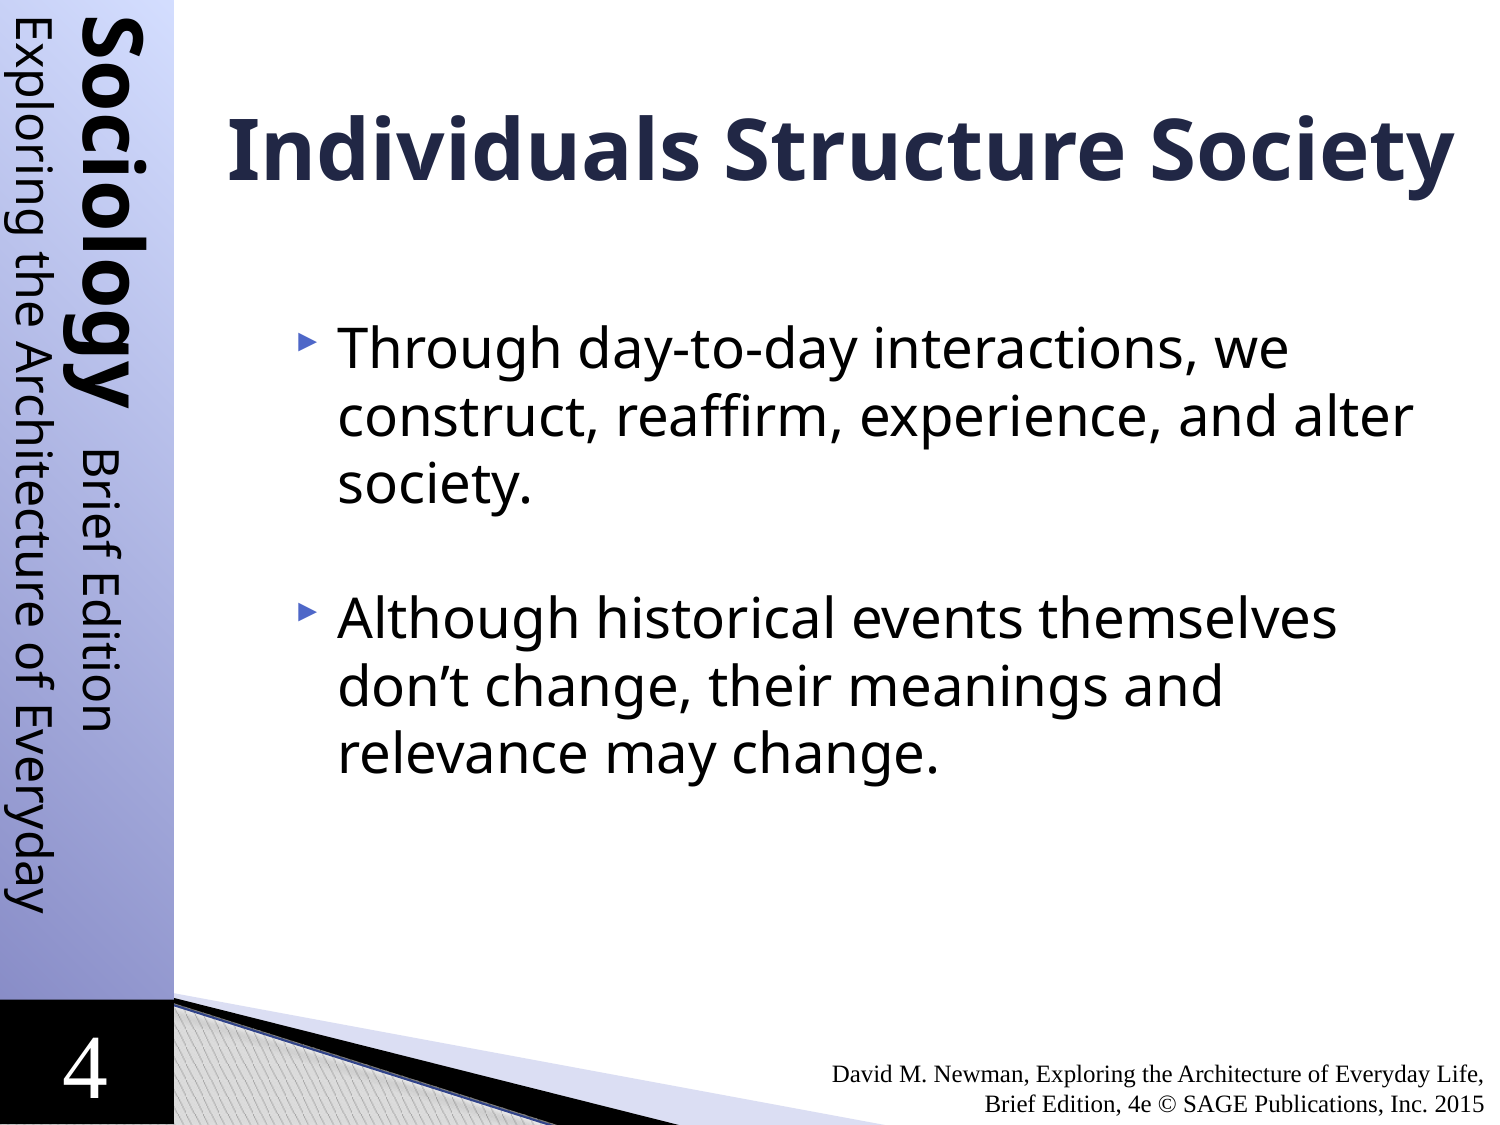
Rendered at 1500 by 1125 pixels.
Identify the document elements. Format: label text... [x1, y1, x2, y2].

footer David M. Newman, Exploring the Architecture of Everyday Life, Brief Edition, 4e © SAGE Publications, Inc. 2015 [800, 1065, 1500, 1125]
list Through day-to-day interactions, we construct, reaffirm, experience, and alter society. Although historical events themselves don’t change, their meanings and relevance may change. [262, 237, 1500, 938]
picture [174, 1003, 558, 1125]
title Individuals Structure Society [212, 62, 1500, 231]
